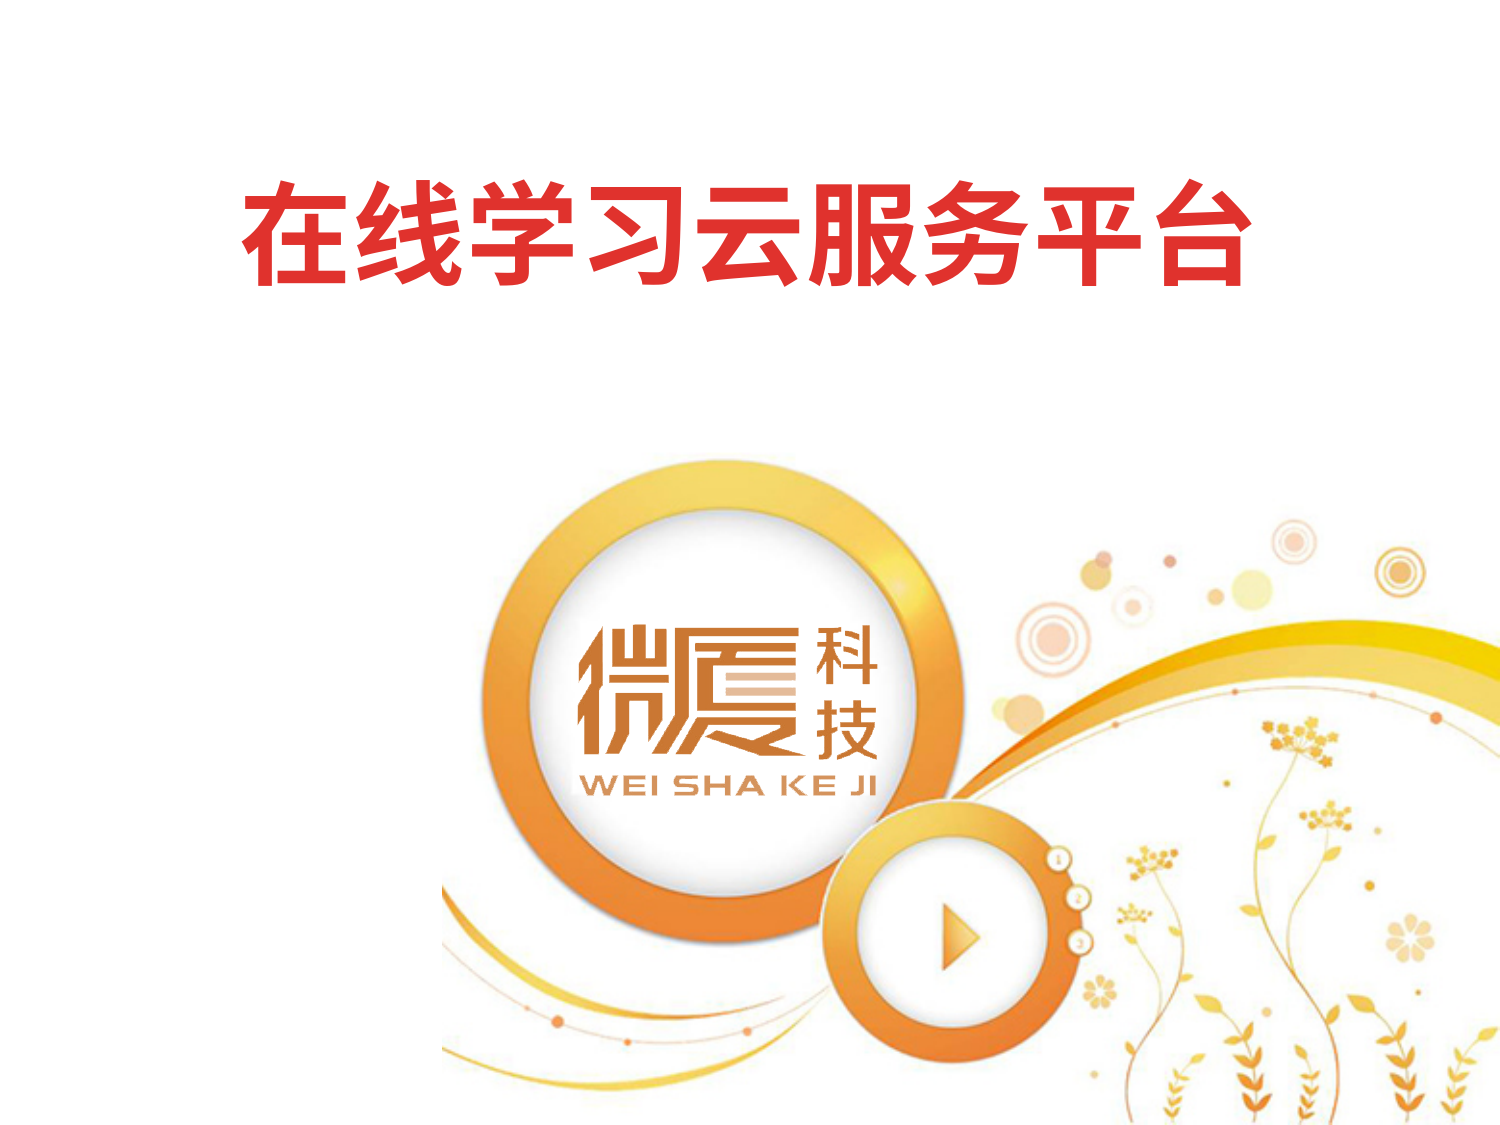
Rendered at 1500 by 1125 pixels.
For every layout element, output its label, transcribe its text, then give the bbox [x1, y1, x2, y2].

title 在线学习云服务平台 [112, 111, 1388, 353]
picture [441, 330, 1500, 1125]
